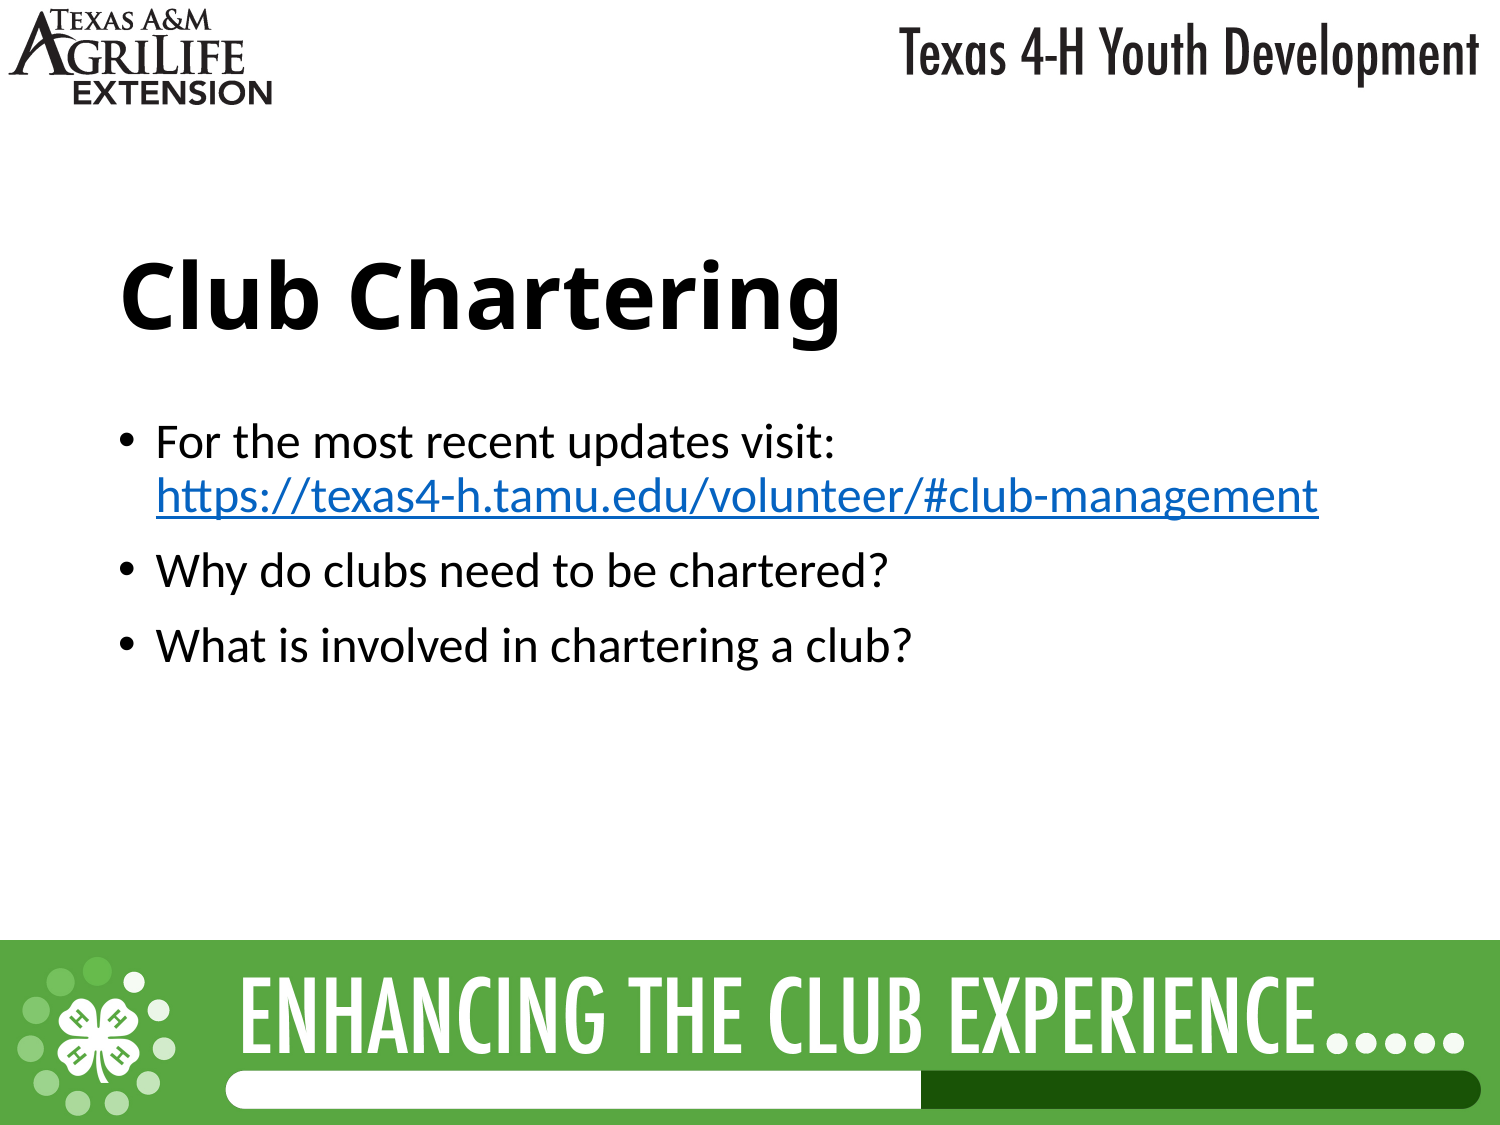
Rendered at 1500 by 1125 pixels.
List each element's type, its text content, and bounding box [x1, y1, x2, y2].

title Club Chartering [103, 190, 1397, 408]
picture [0, 0, 1500, 1125]
list For the most recent updates visit: https://texas4-h.tamu.edu/volunteer/#club-management Why do clubs need to be chartered? What is involved in chartering a club? [103, 408, 1397, 1014]
